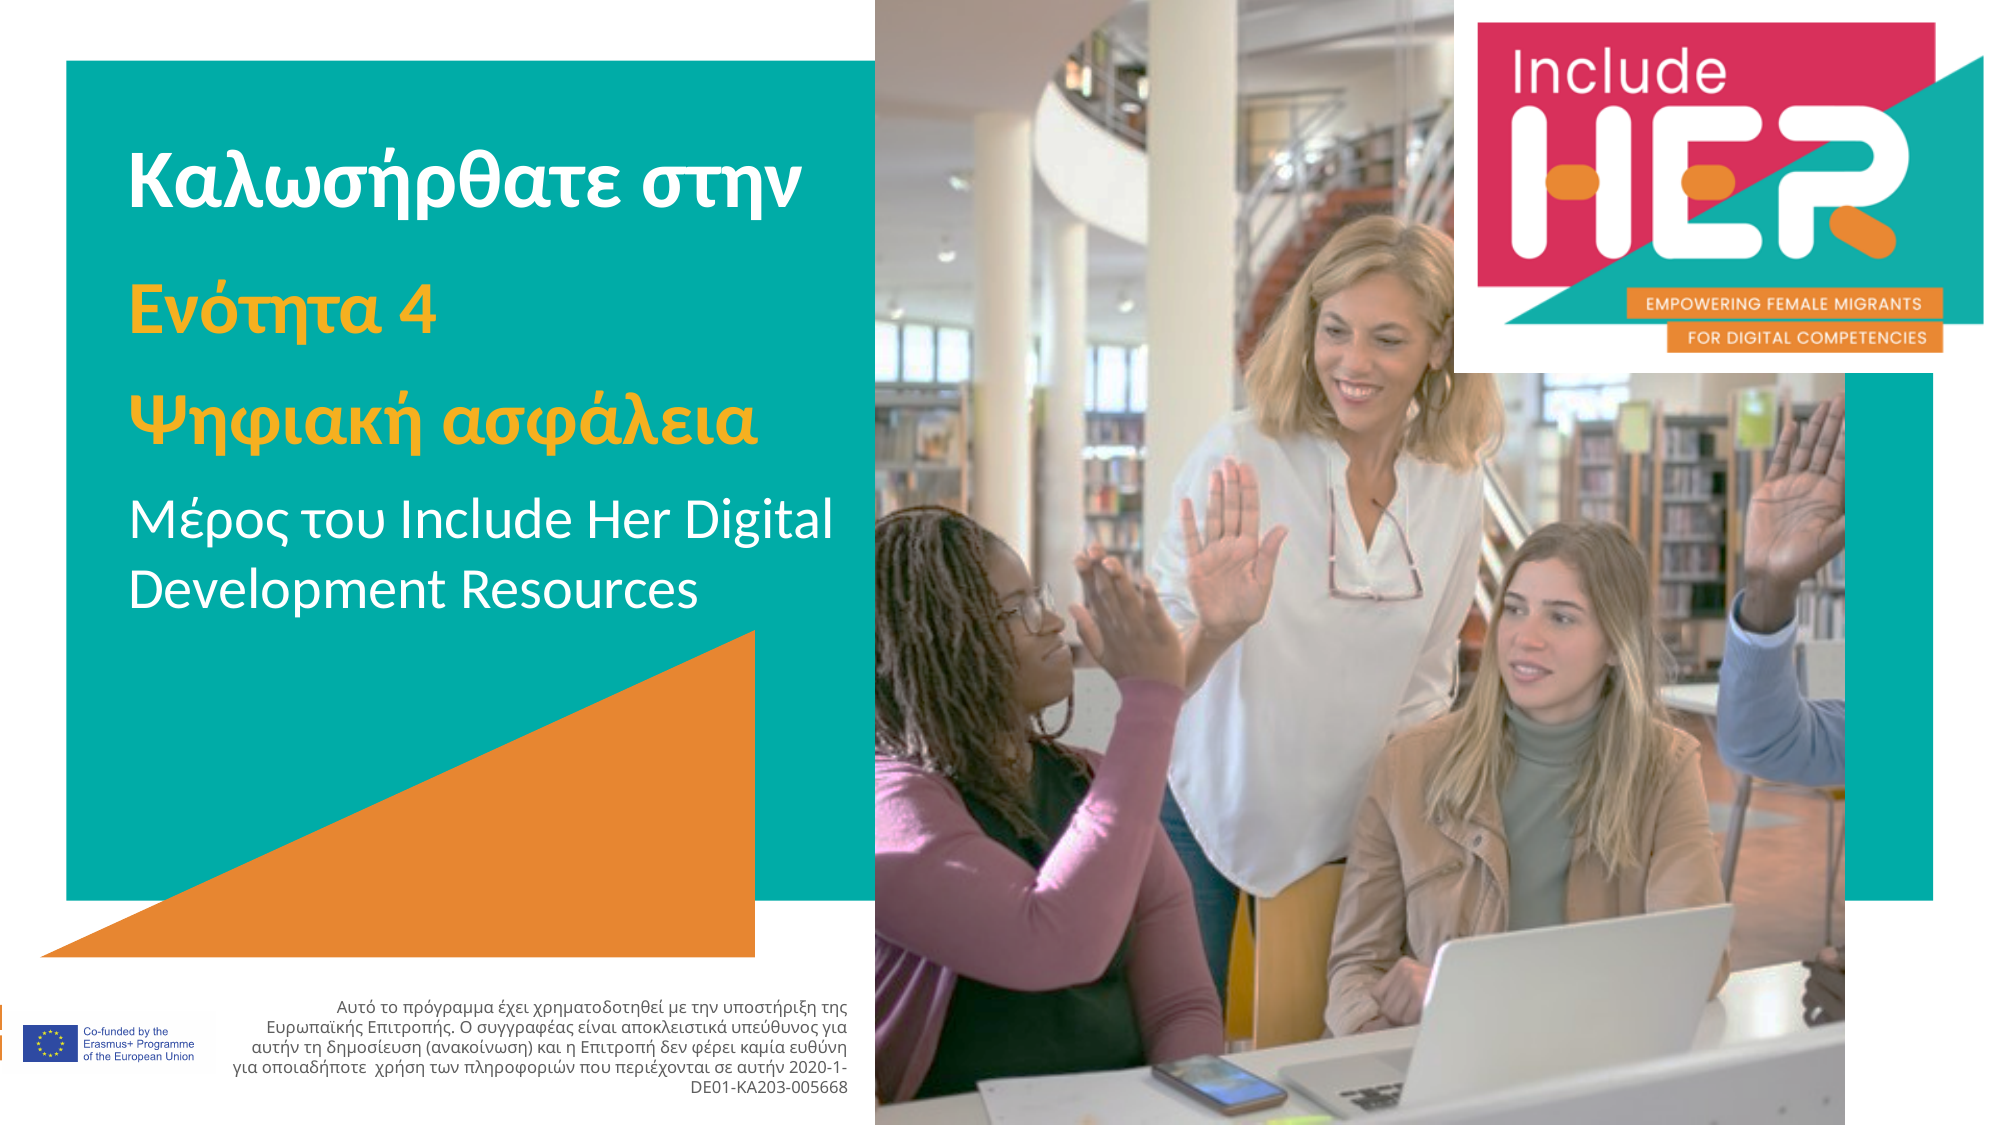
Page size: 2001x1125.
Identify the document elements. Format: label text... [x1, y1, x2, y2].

text_box Καλωσήρθατε στην [113, 116, 864, 231]
text_box Ενότητα 4 Ψηφιακή ασφάλεια Μέρος του Include Her Digital Development Resources [113, 251, 864, 659]
picture [875, 0, 2000, 1125]
picture [1, 997, 216, 1078]
text_box Αυτό το πρόγραμμα έχει χρηματοδοτηθεί με την υποστήριξη της Ευρωπαϊκής Επιτροπής. Ο συγγραφέας είναι αποκλειστικά υπεύθυνος για αυτήν τη δημοσίευση (ανακοίνωση) και η Επιτροπή δεν φέρει καμία ευθύνη για οποιαδήποτε χρήση των πληροφοριών που περιέχονται σε αυτήν 2020-1-DE01-KA203-005668 [215, 989, 863, 1105]
